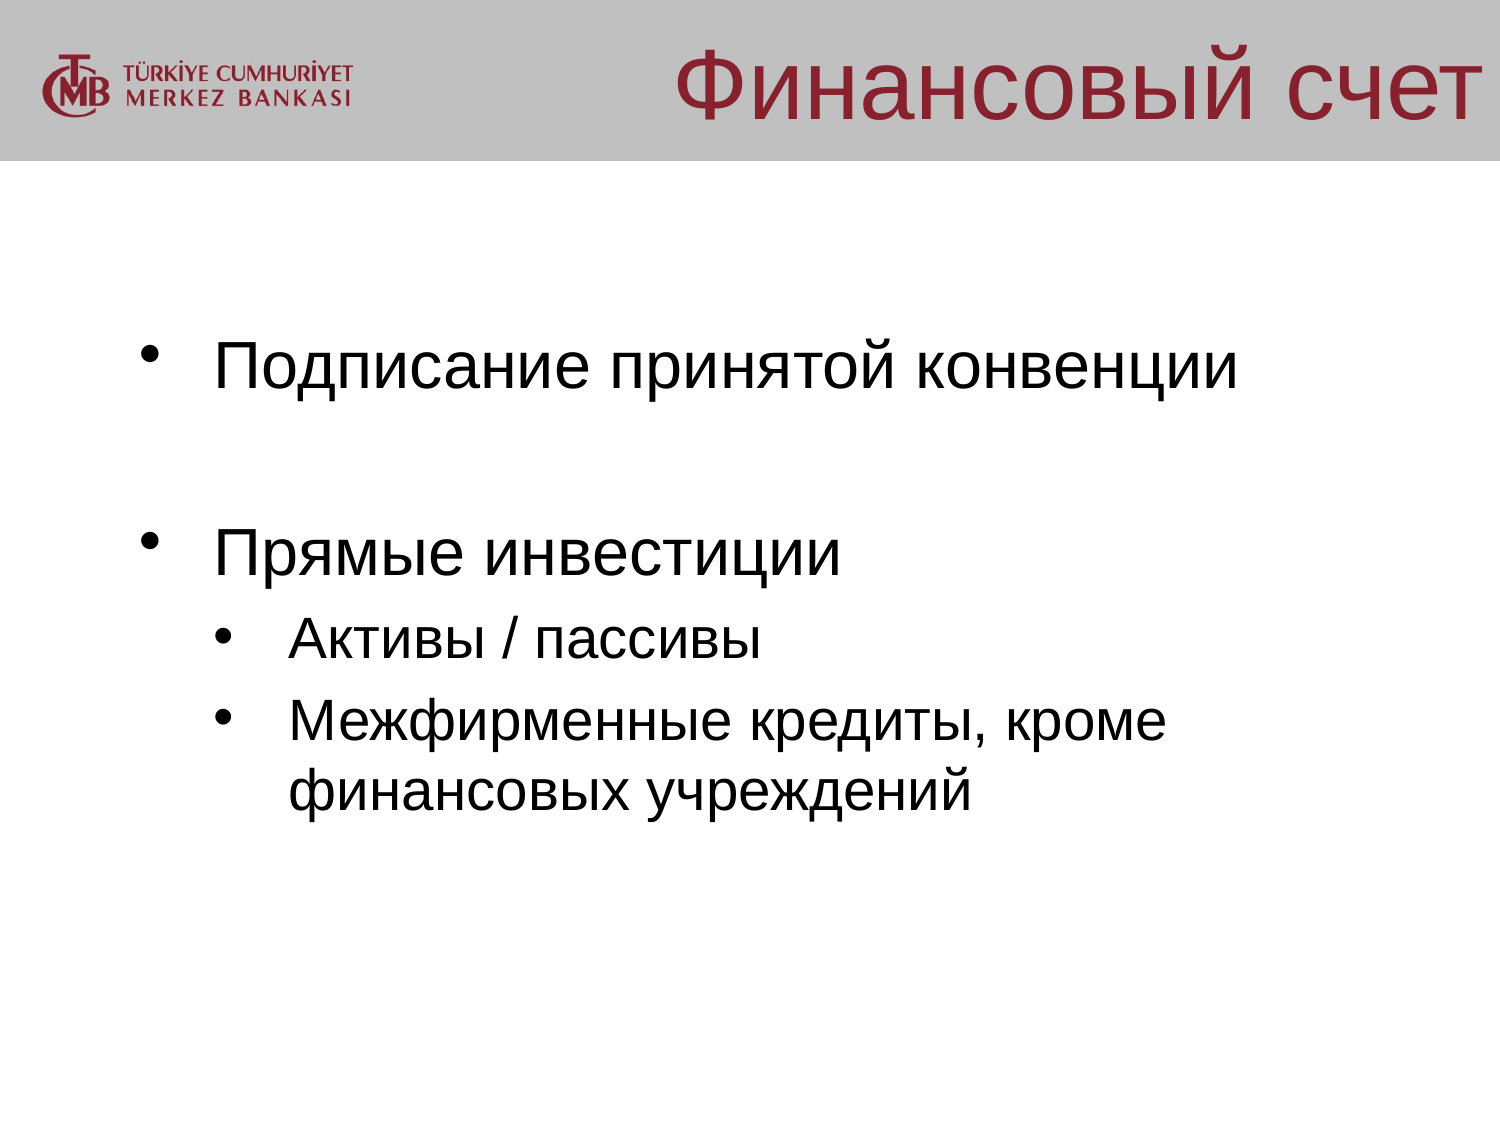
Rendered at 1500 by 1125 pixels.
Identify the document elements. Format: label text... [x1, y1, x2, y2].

picture [40, 54, 355, 120]
subtitle Подписание принятой конвенции Прямые инвестиции Активы / пассивы Межфирменные кредиты, кроме финансовых учреждений [123, 314, 1275, 925]
title Финансовый счет [0, 0, 1500, 161]
